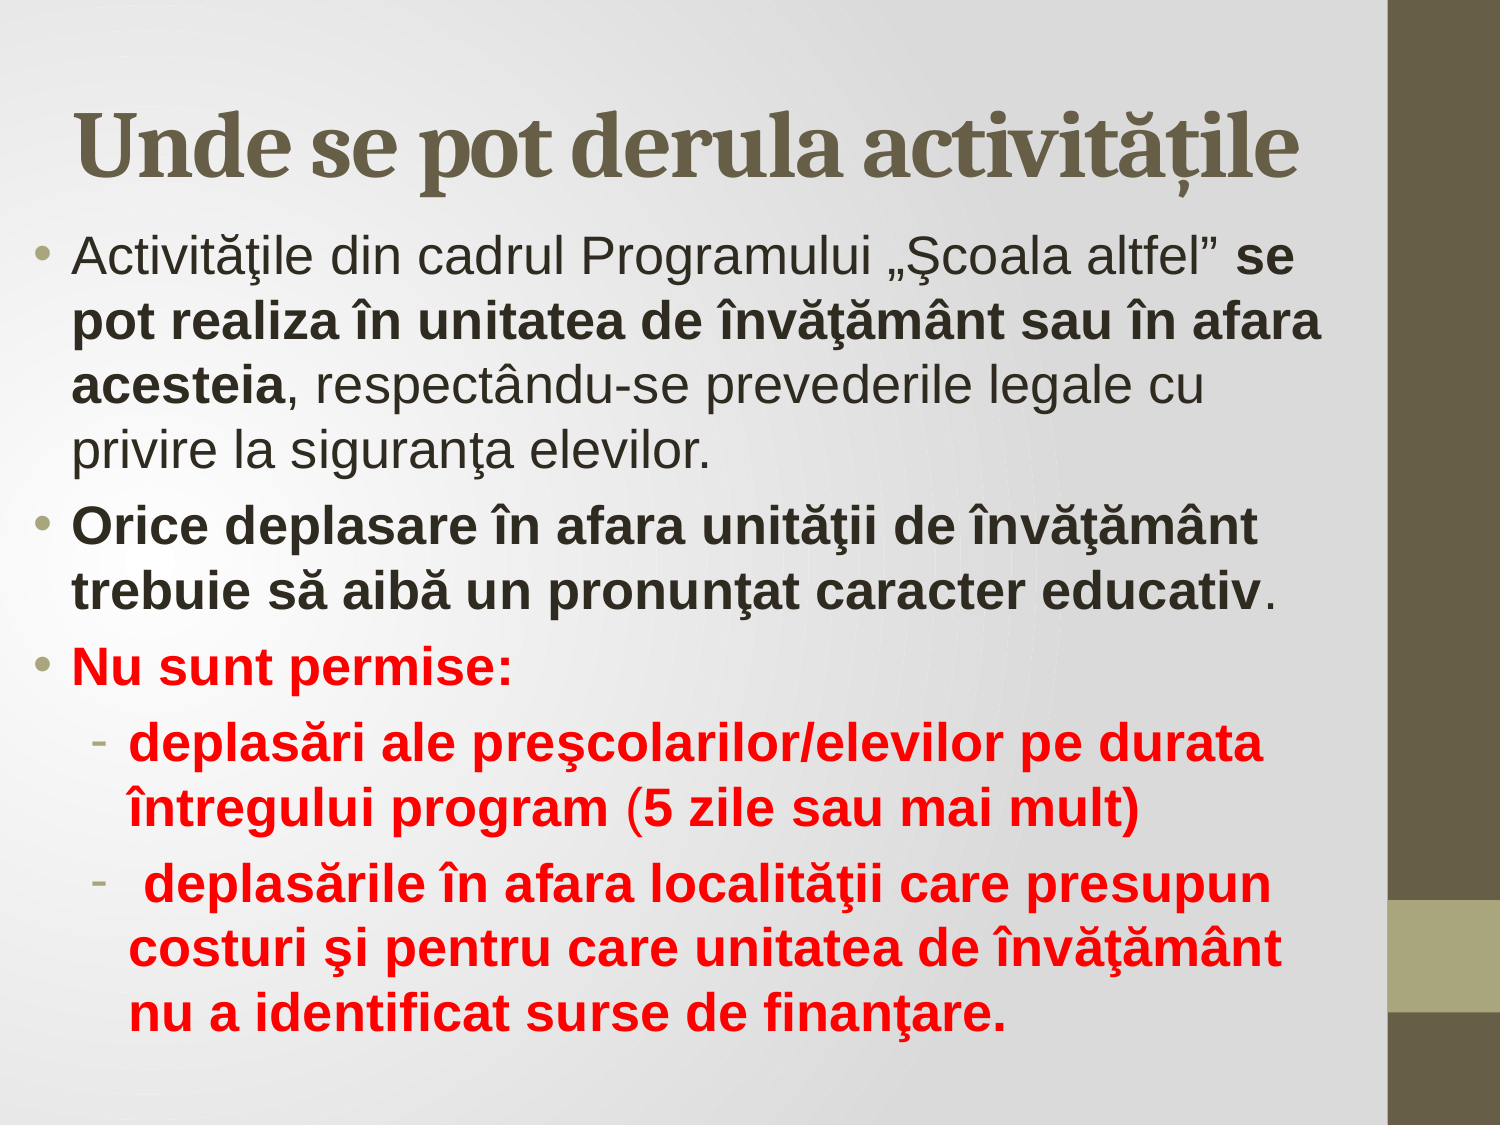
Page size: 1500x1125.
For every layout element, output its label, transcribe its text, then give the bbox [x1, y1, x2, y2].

list Activităţile din cadrul Programului „Şcoala altfel” se pot realiza în unitatea de învăţământ sau în afara acesteia, respectându-se prevederile legale cu privire la siguranţa elevilor. Orice deplasare în afara unităţii de învăţământ trebuie să aibă un pronunţat caracter educativ. Nu sunt permise: deplasări ale preşcolarilor/elevilor pe durata întregului program (5 zile sau mai mult) deplasările în afara localităţii care presupun costuri şi pentru care unitatea de învăţământ nu a identificat surse de finanţare. [0, 212, 1375, 1050]
title Unde se pot derula activitățile [12, 45, 1363, 212]
